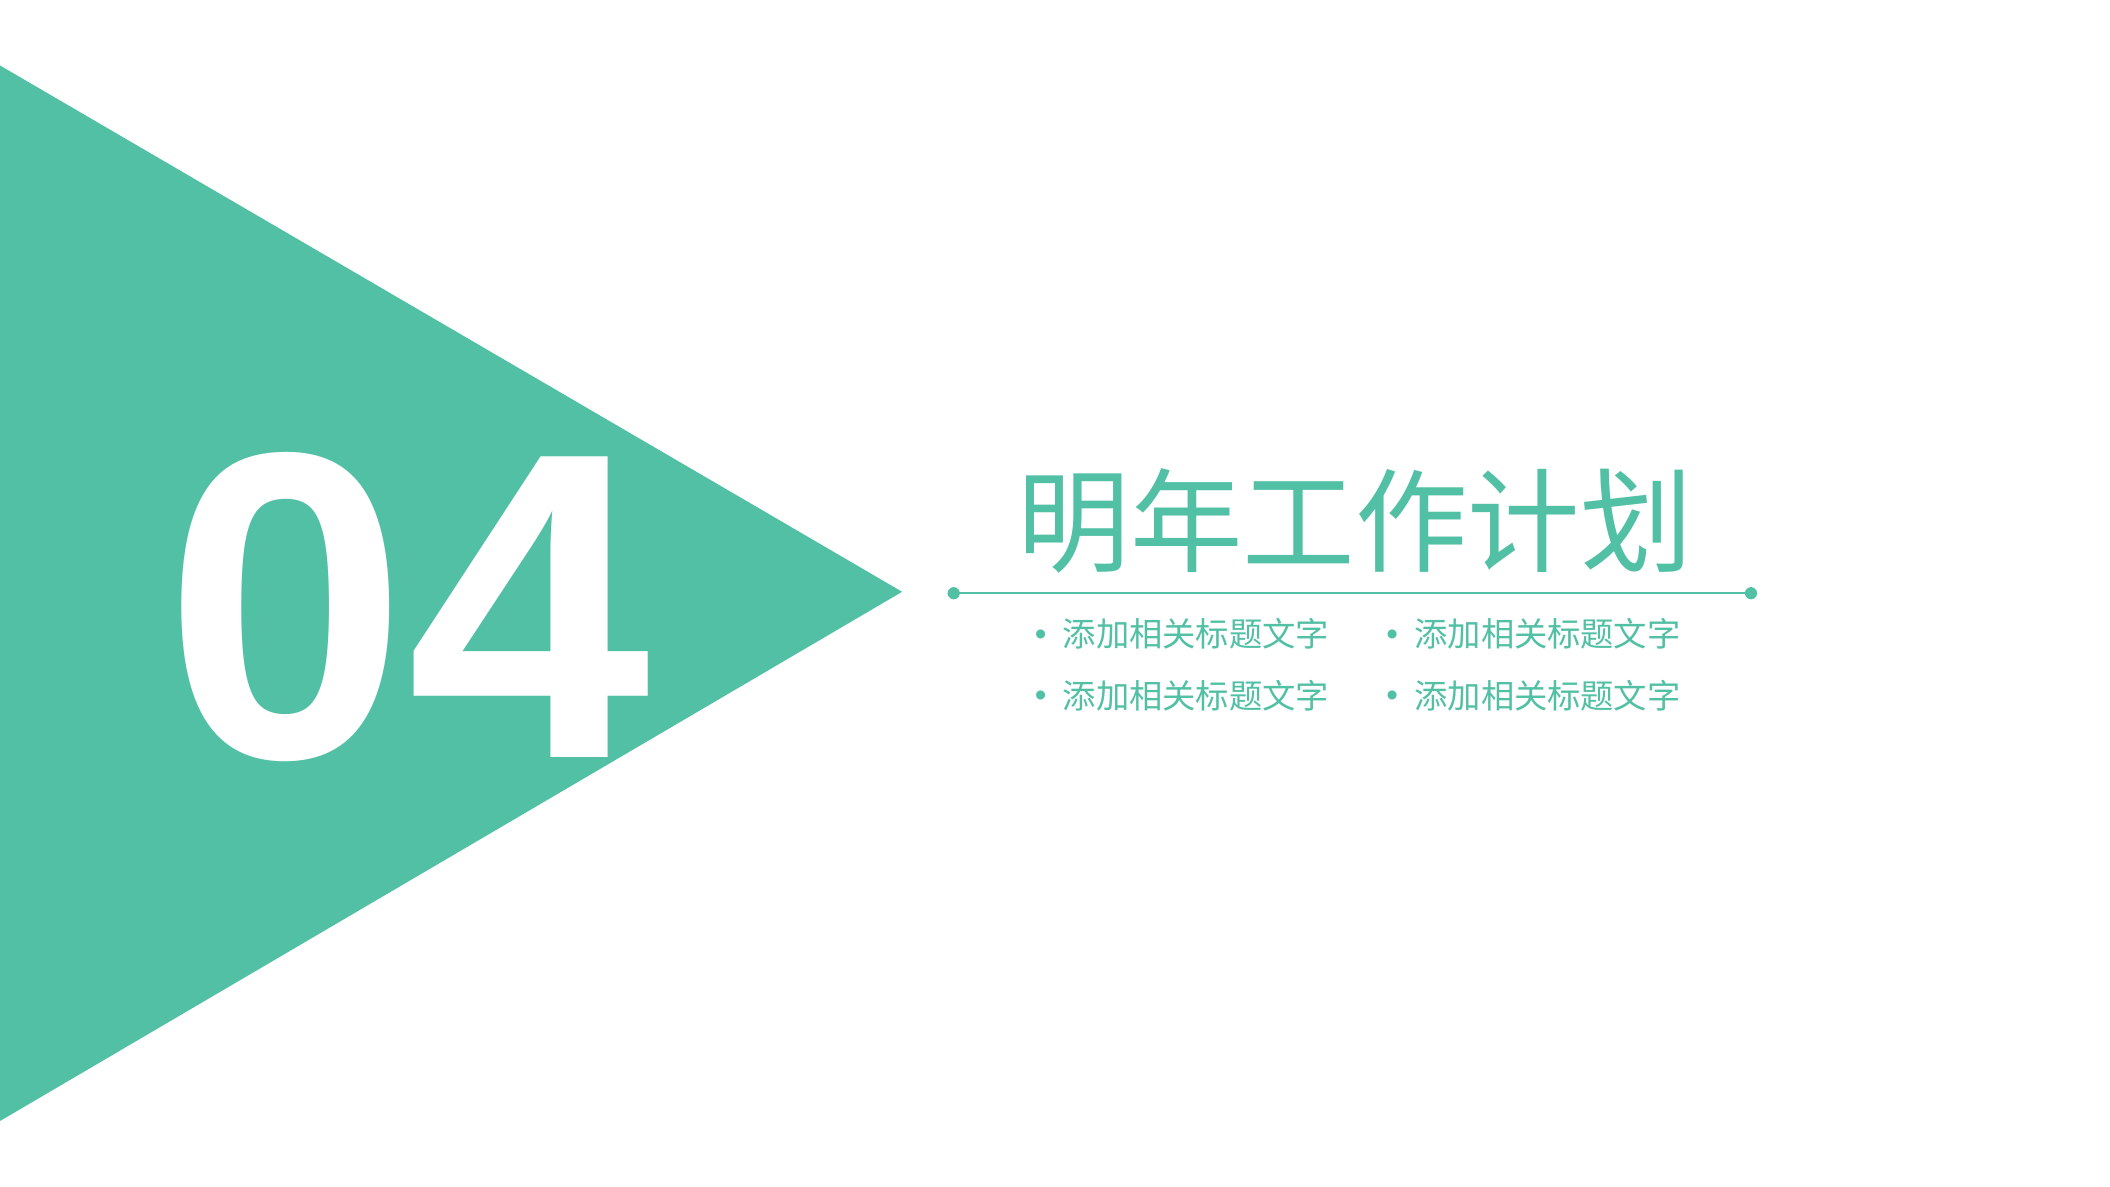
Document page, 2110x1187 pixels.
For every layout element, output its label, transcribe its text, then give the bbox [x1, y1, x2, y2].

text_box 添加相关标题文字 [1019, 667, 1344, 723]
text_box [772, 515, 903, 669]
text_box 明年工作计划 [1017, 450, 1751, 586]
text_box 添加相关标题文字 [1371, 667, 1696, 723]
text_box 添加相关标题文字 [1019, 606, 1344, 661]
text_box [0, 65, 469, 1121]
text_box 04 [44, 320, 772, 846]
text_box 添加相关标题文字 [1371, 606, 1696, 661]
